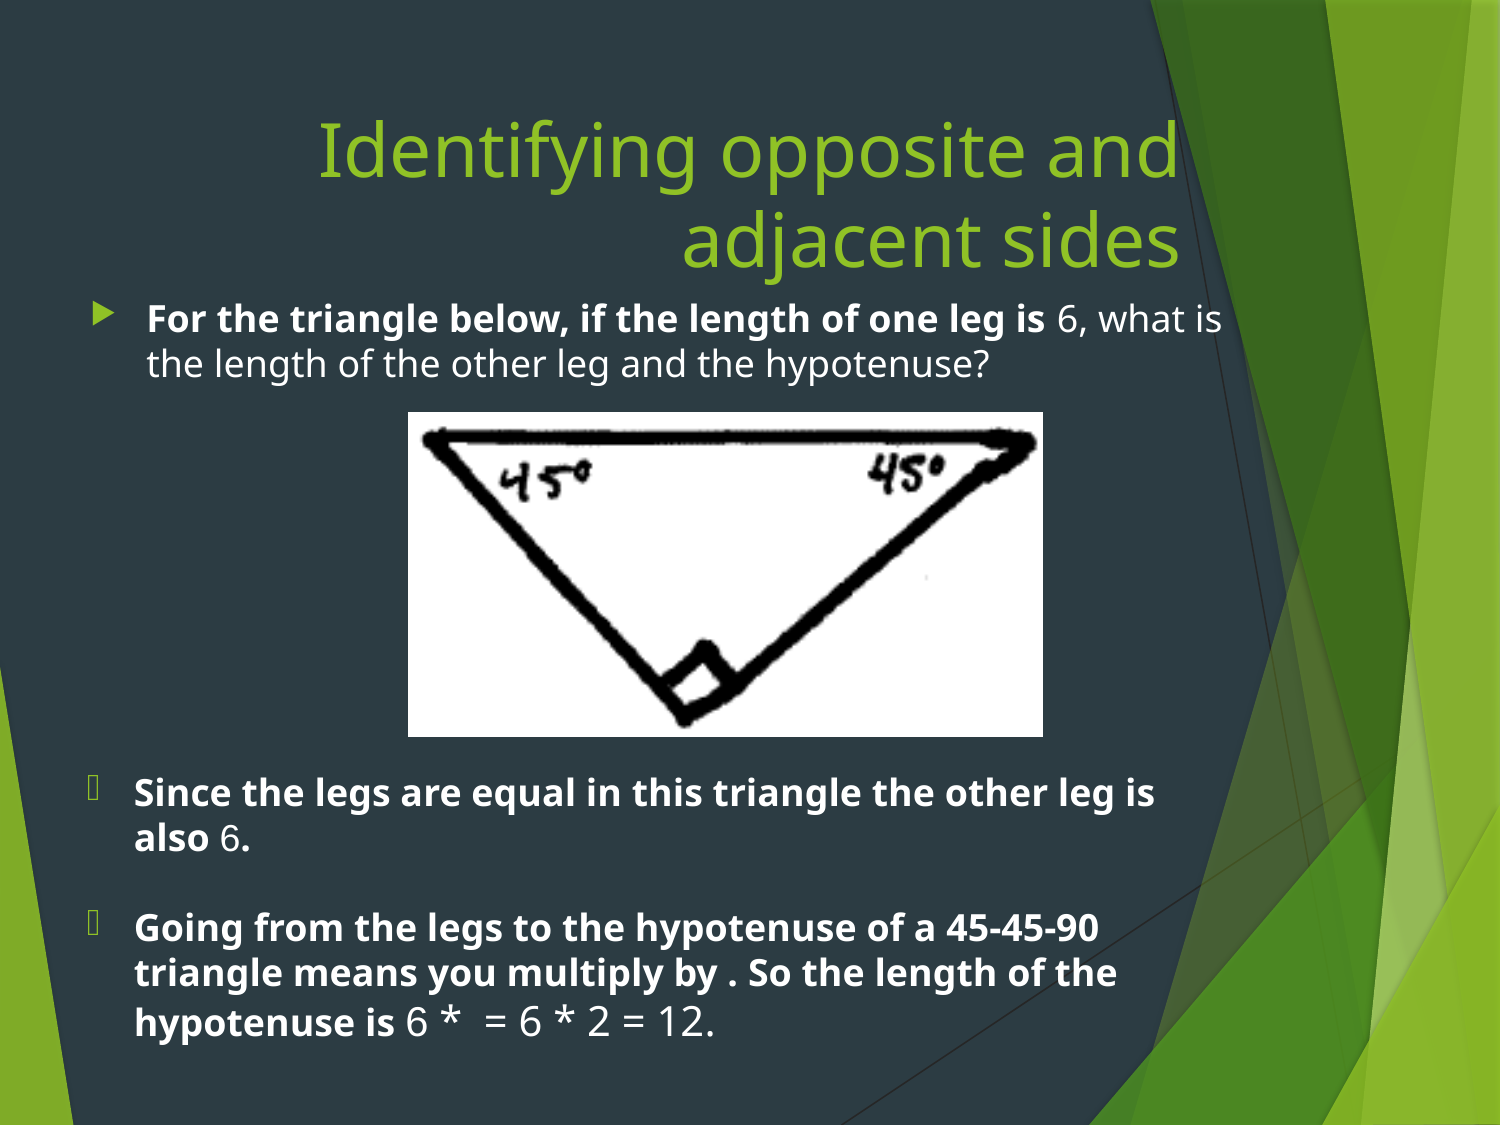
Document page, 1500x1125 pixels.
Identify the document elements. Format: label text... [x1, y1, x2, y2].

title Identifying opposite and adjacent sides [155, 95, 1197, 312]
picture [408, 411, 1043, 738]
